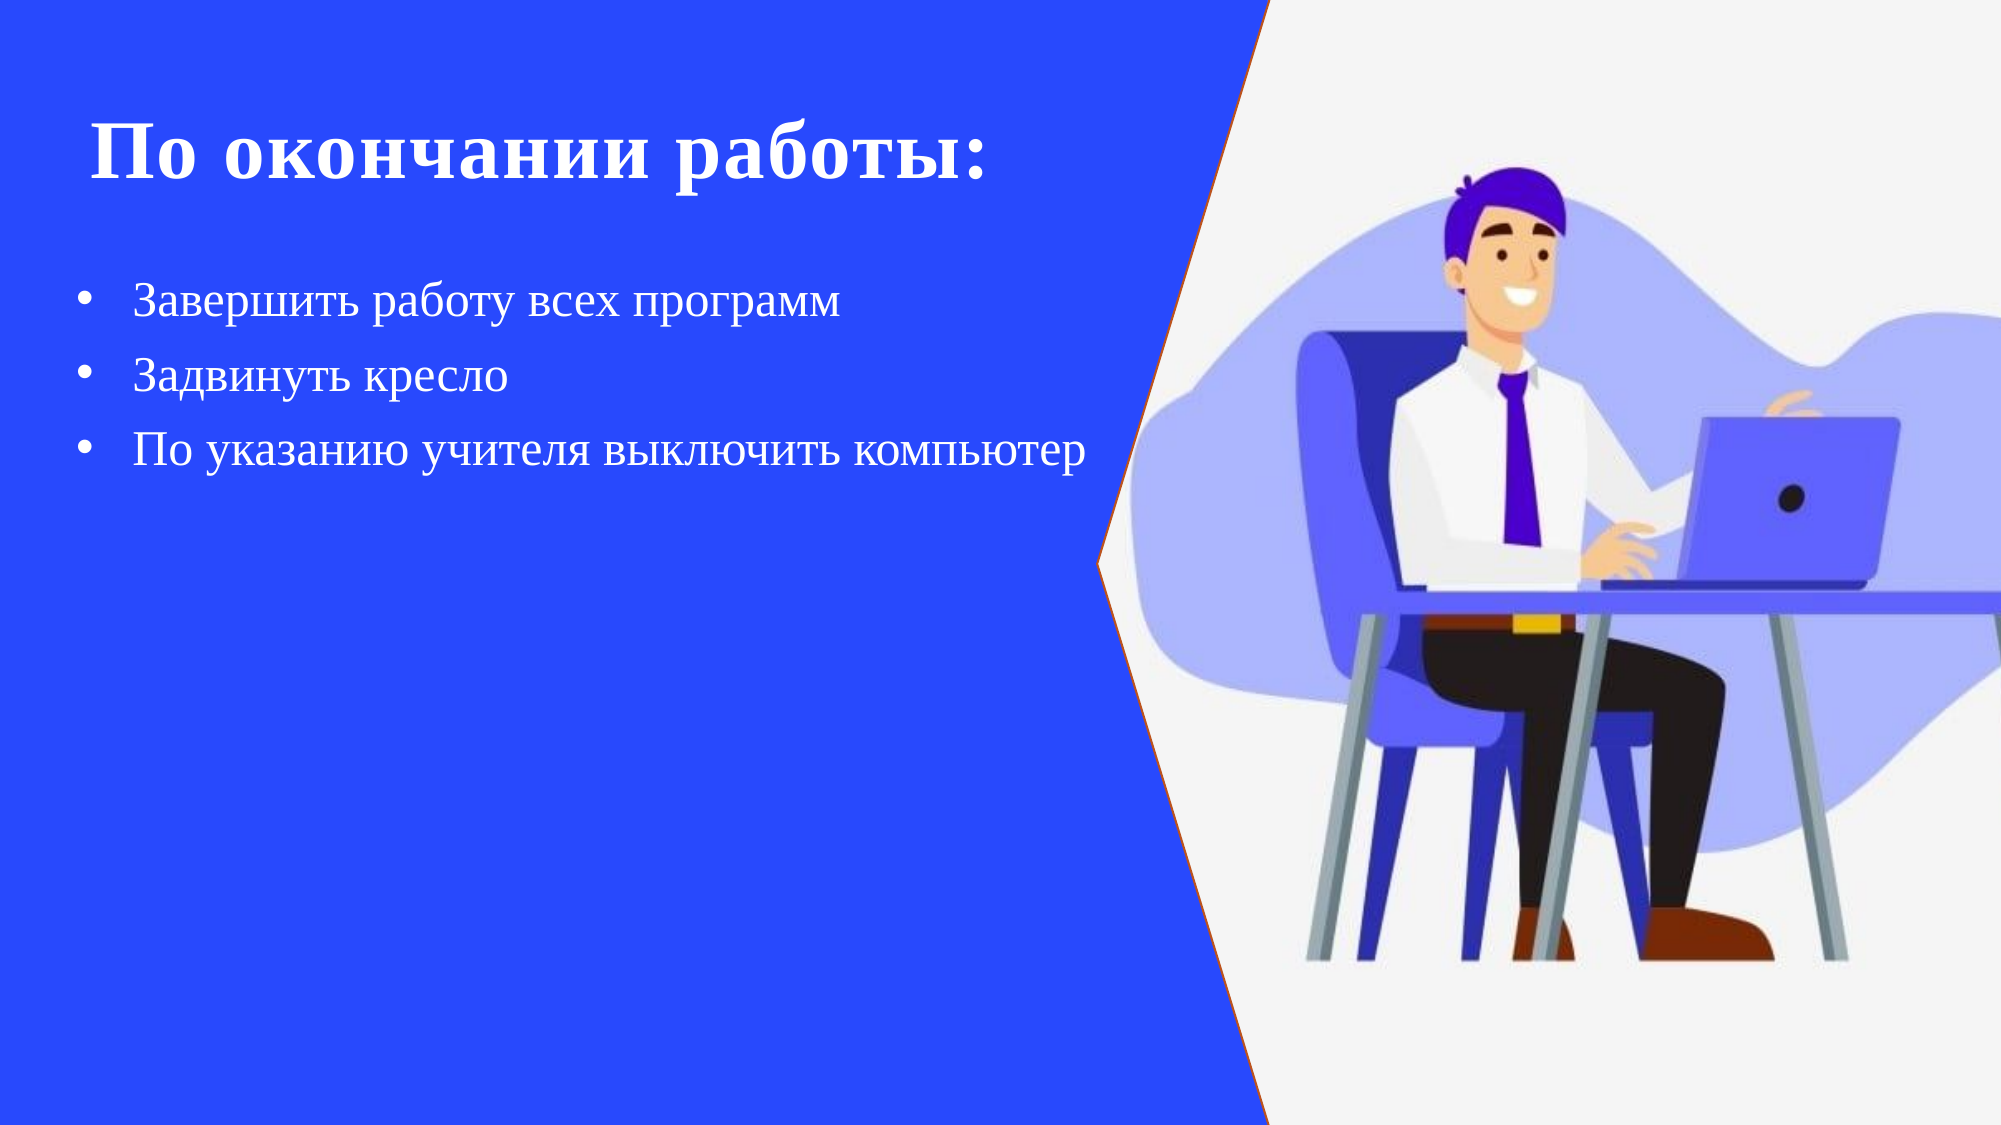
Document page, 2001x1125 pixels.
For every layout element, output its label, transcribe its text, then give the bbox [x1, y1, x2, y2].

list Завершить работу всех программ Задвинуть кресло По указанию учителя выключить компьютер [75, 273, 1139, 564]
text_box [1096, 0, 2000, 1125]
title По окончании работы: [90, 107, 1098, 265]
